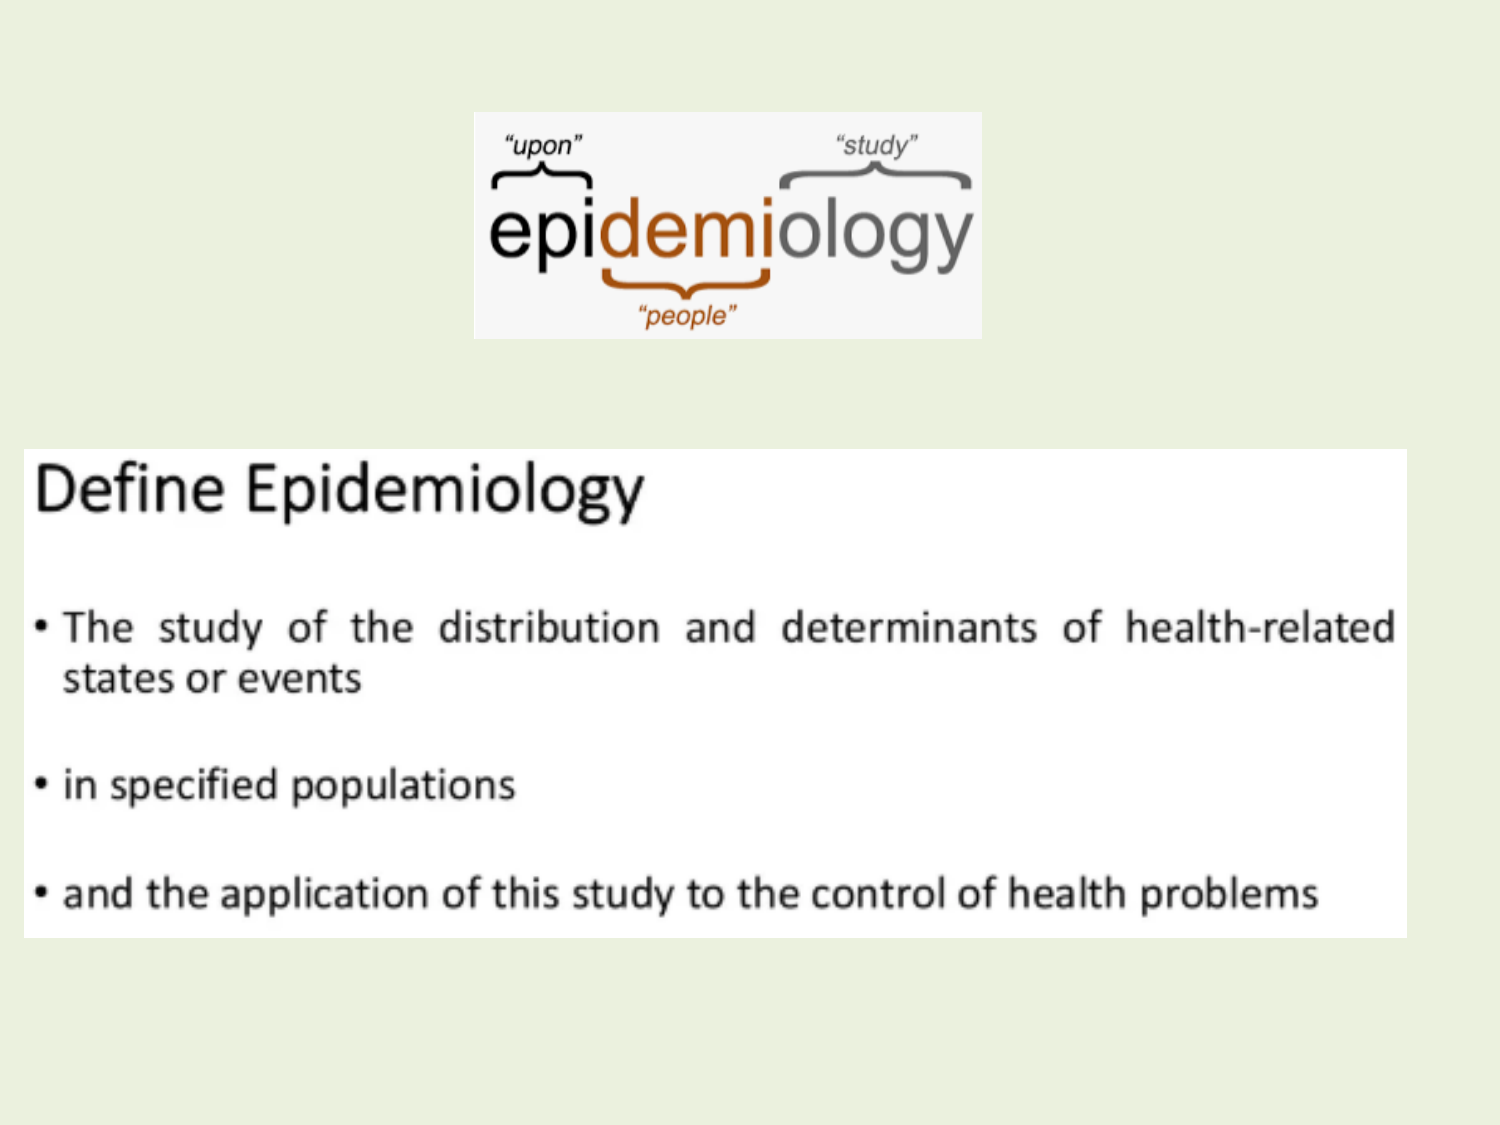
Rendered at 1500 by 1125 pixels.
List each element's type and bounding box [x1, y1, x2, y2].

list [24, 449, 1408, 938]
picture [474, 112, 982, 340]
